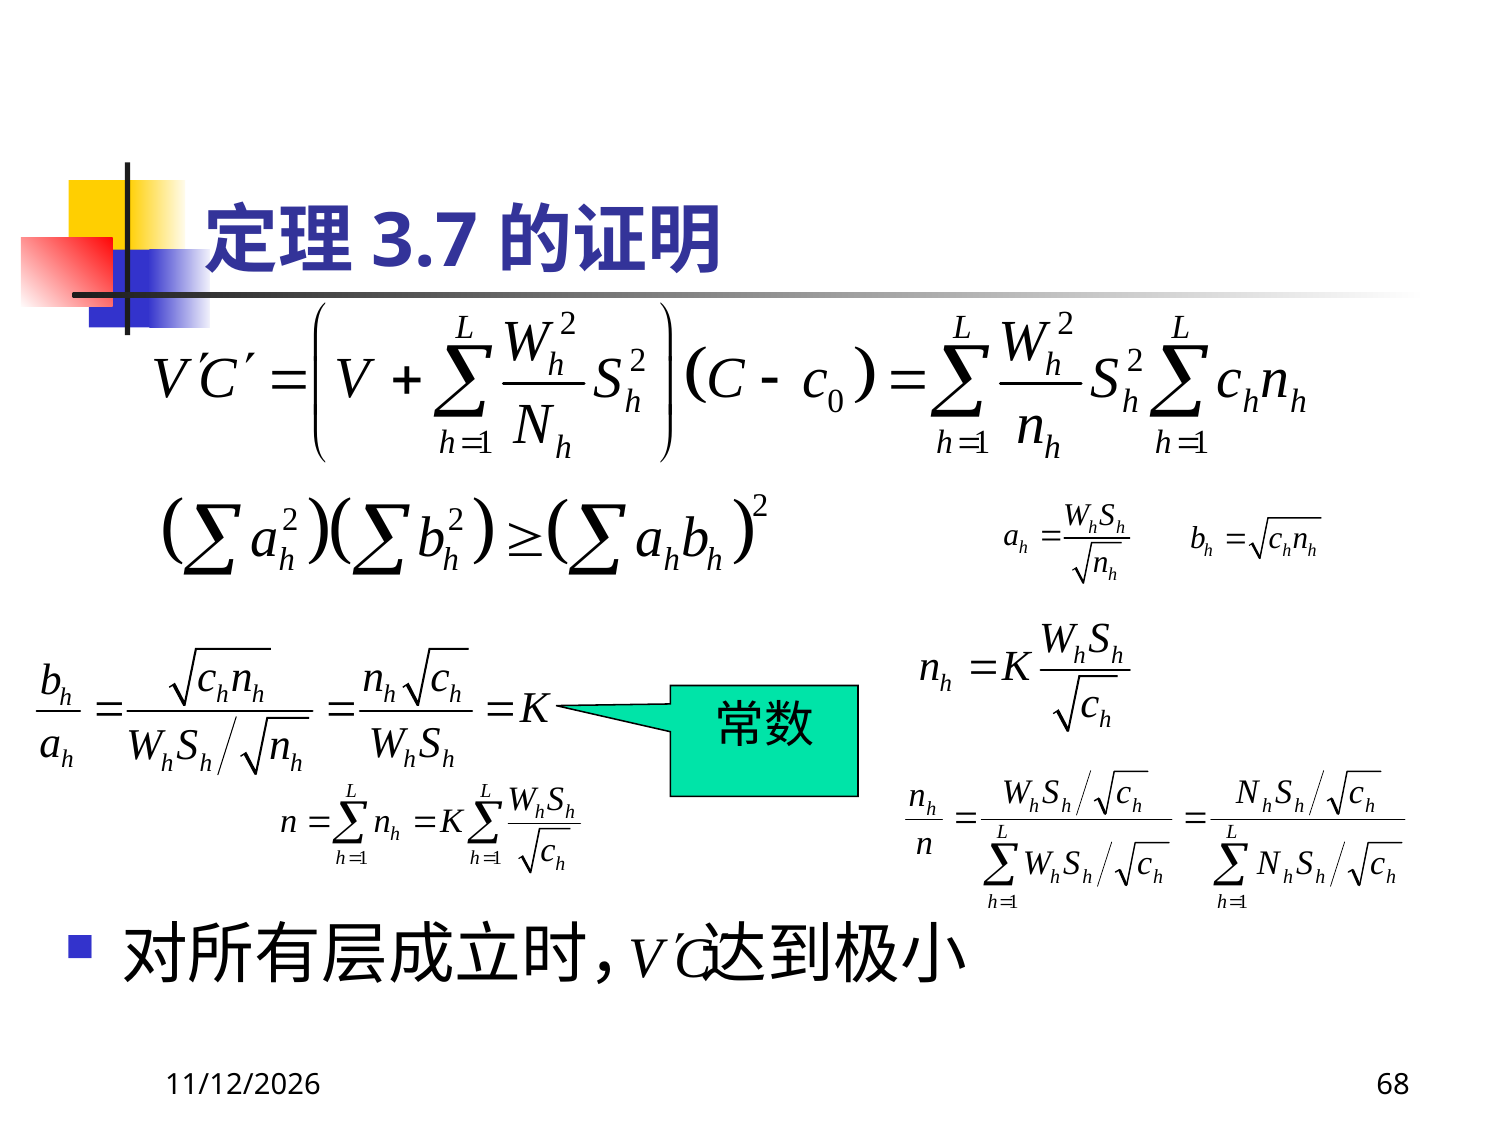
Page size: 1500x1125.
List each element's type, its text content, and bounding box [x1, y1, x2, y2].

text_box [274, 805, 894, 881]
slide_number 68 [1112, 1037, 1426, 1113]
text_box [899, 762, 1413, 915]
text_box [29, 479, 1330, 797]
title 定理3.7的证明 [188, 101, 1468, 289]
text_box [624, 924, 738, 993]
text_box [147, 290, 1325, 476]
list 对所有层成立时， 达到极小 [49, 912, 1326, 1007]
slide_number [149, 1037, 463, 1113]
